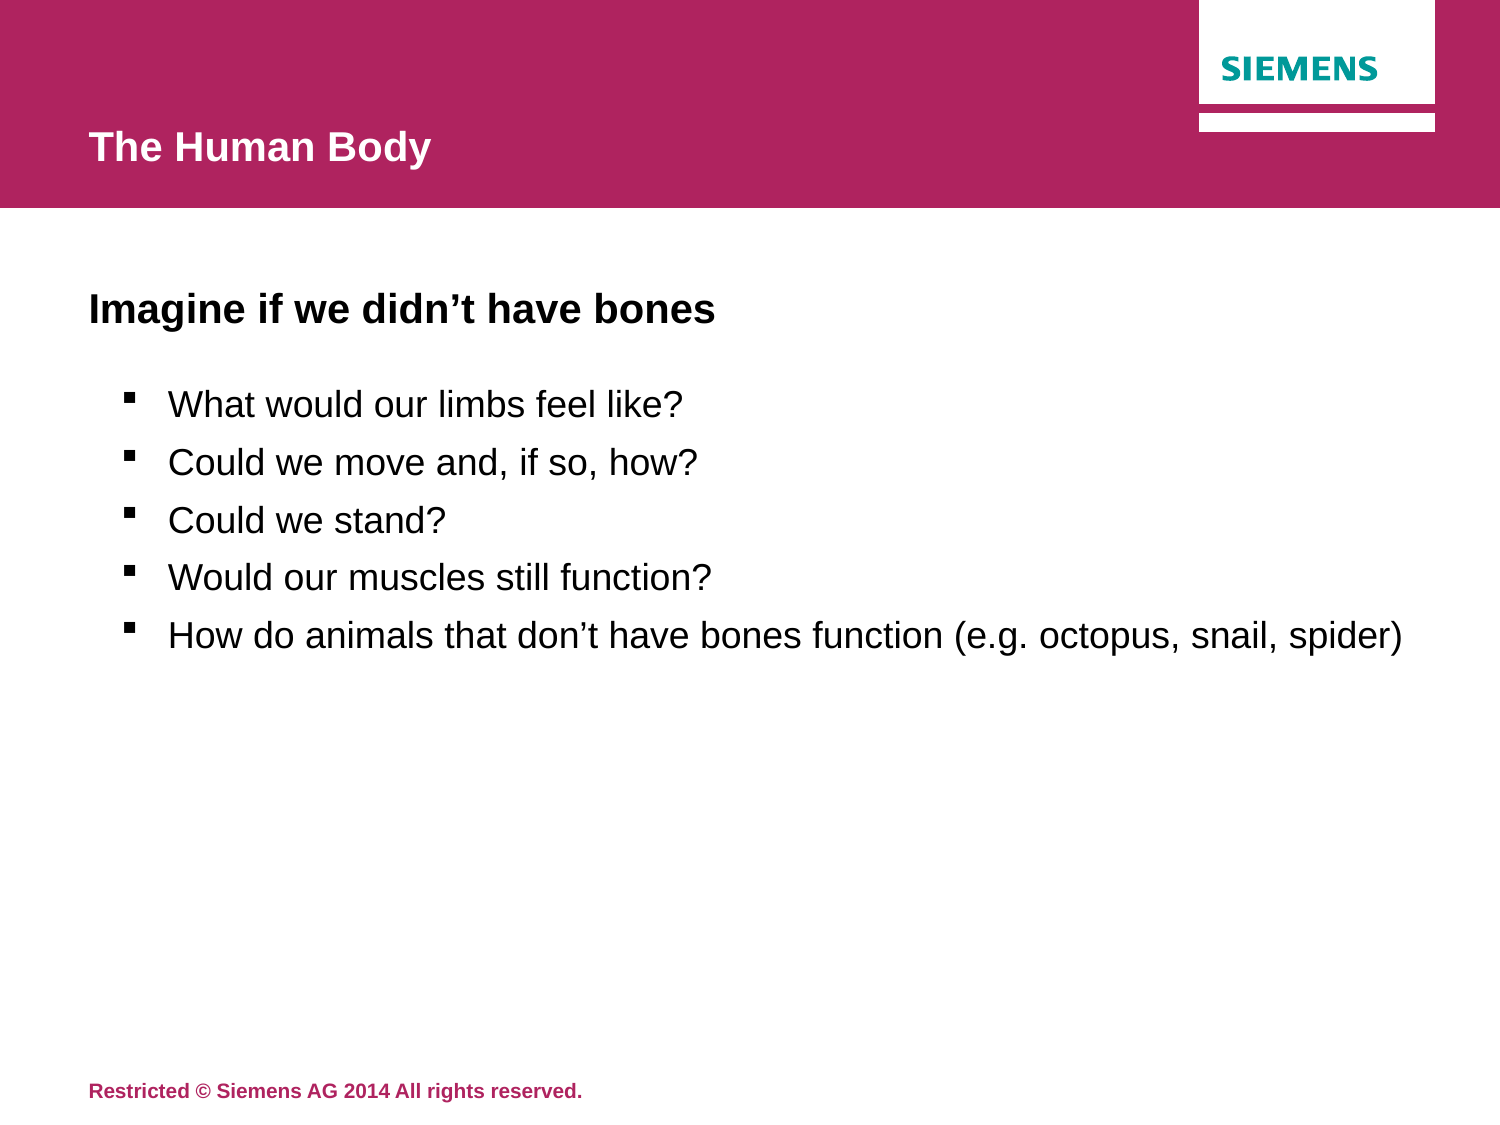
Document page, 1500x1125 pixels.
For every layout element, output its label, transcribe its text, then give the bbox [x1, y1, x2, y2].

title The Human Body [0, 0, 1458, 209]
list Imagine if we didn’t have bones [88, 231, 1181, 406]
text_box What would our limbs feel like? Could we move and, if so, how? Could we stand? Would our muscles still function? How do animals that don’t have bones function (e.g. octopus, snail, spider) [106, 373, 1434, 663]
